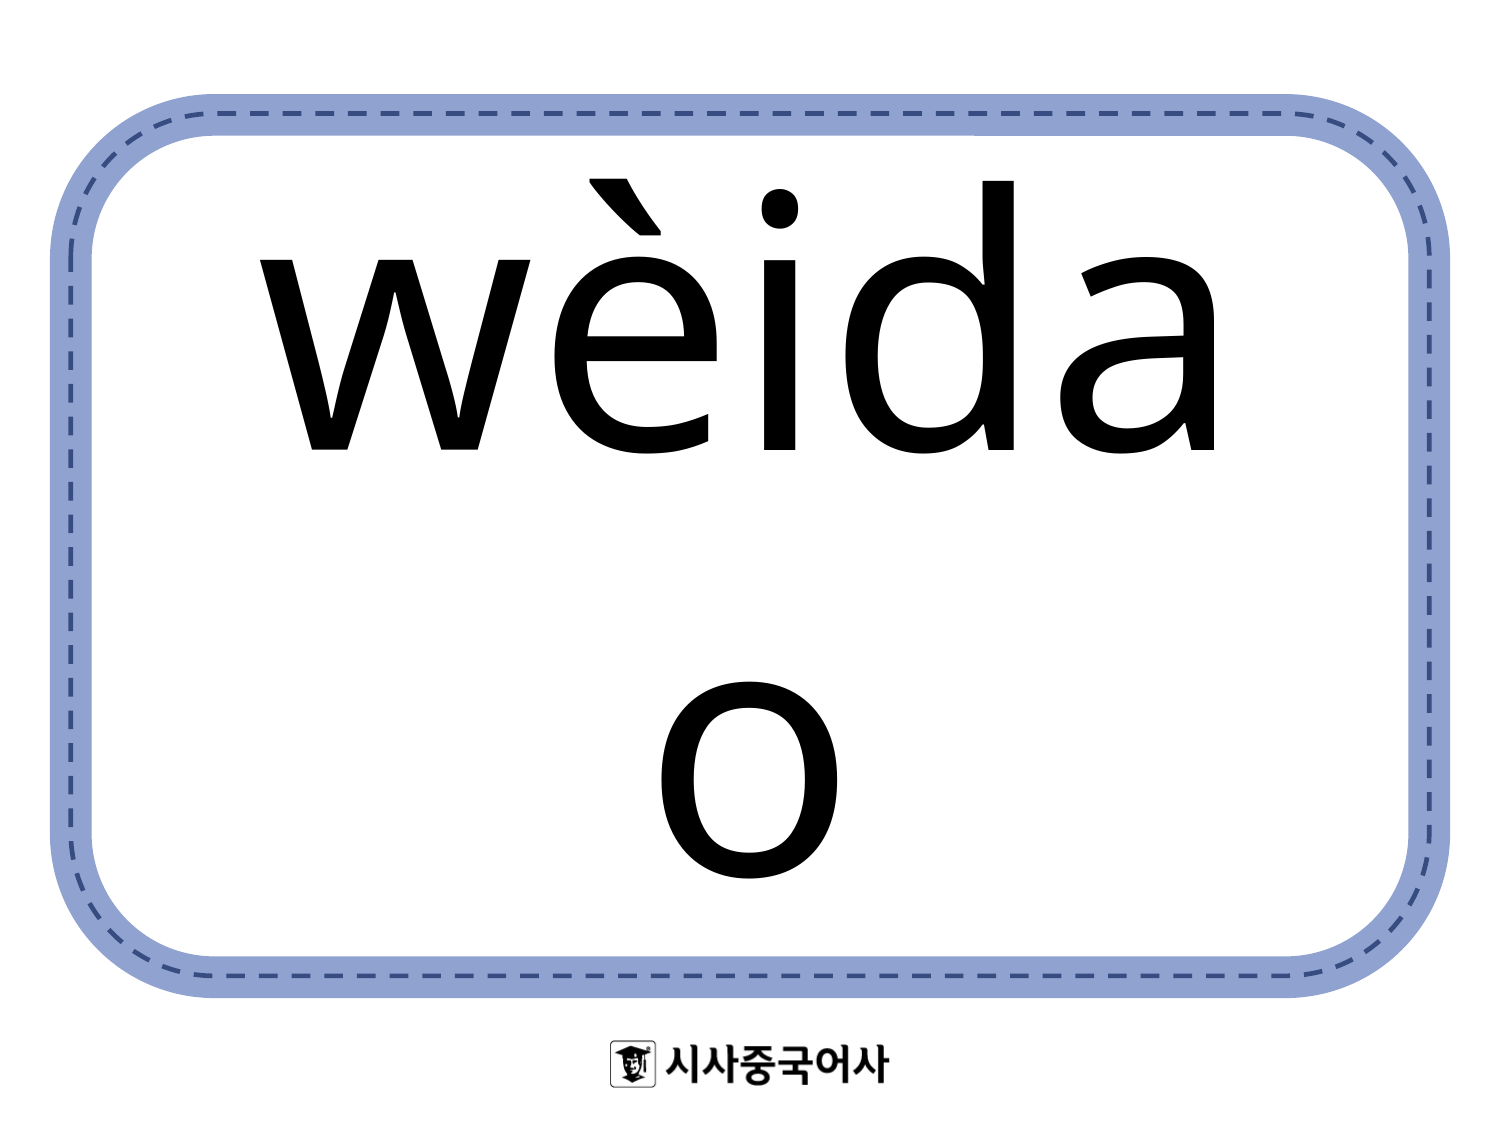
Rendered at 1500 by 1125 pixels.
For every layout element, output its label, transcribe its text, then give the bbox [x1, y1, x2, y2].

picture [602, 1034, 898, 1094]
text_box wèidao [145, 189, 1354, 853]
